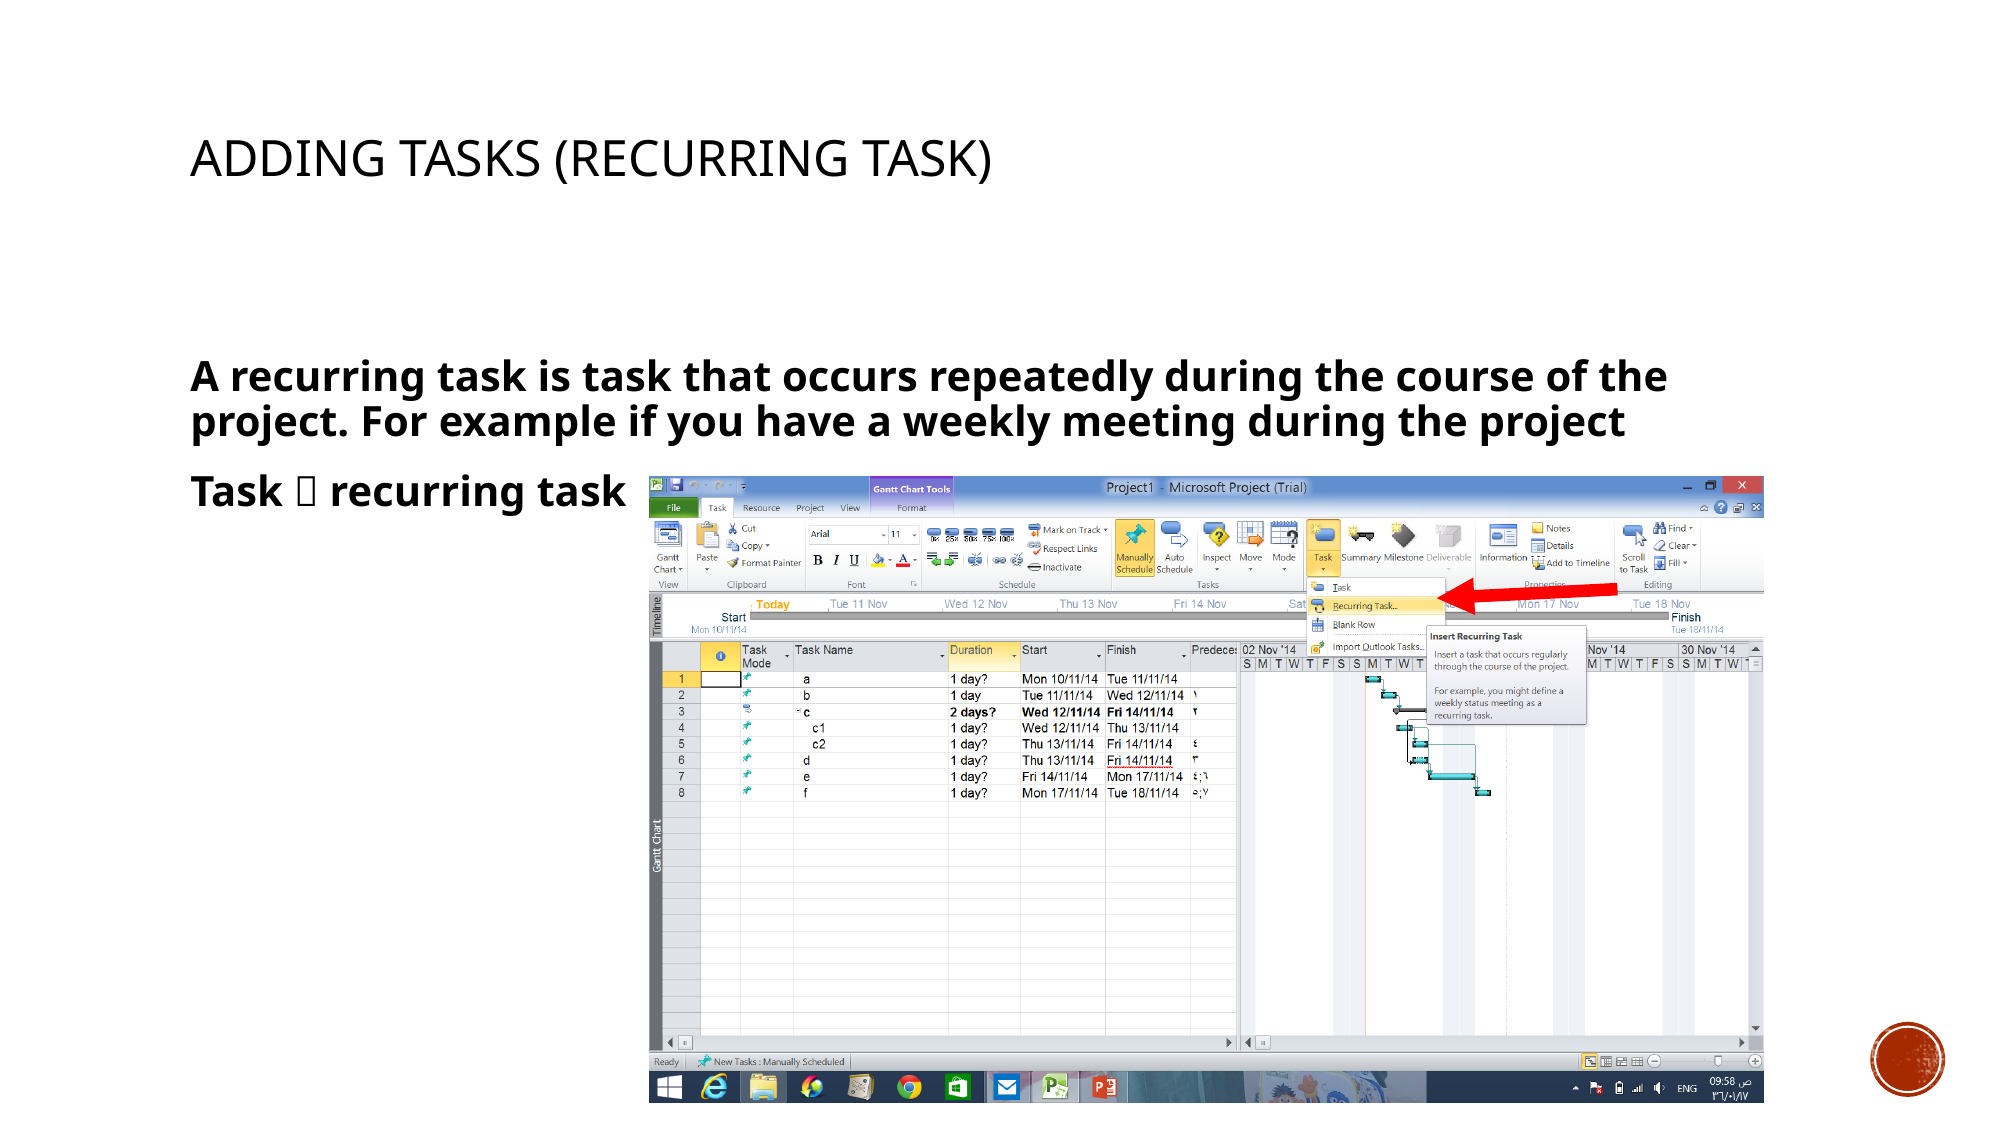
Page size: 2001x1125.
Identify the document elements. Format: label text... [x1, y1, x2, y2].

list A recurring task is task that occurs repeatedly during the course of the project. For example if you have a weekly meeting during the project Task  recurring task [175, 348, 1826, 1013]
title Adding tasks (Recurring task) [175, 79, 1826, 242]
picture [649, 476, 1764, 1103]
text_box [1439, 591, 1615, 596]
